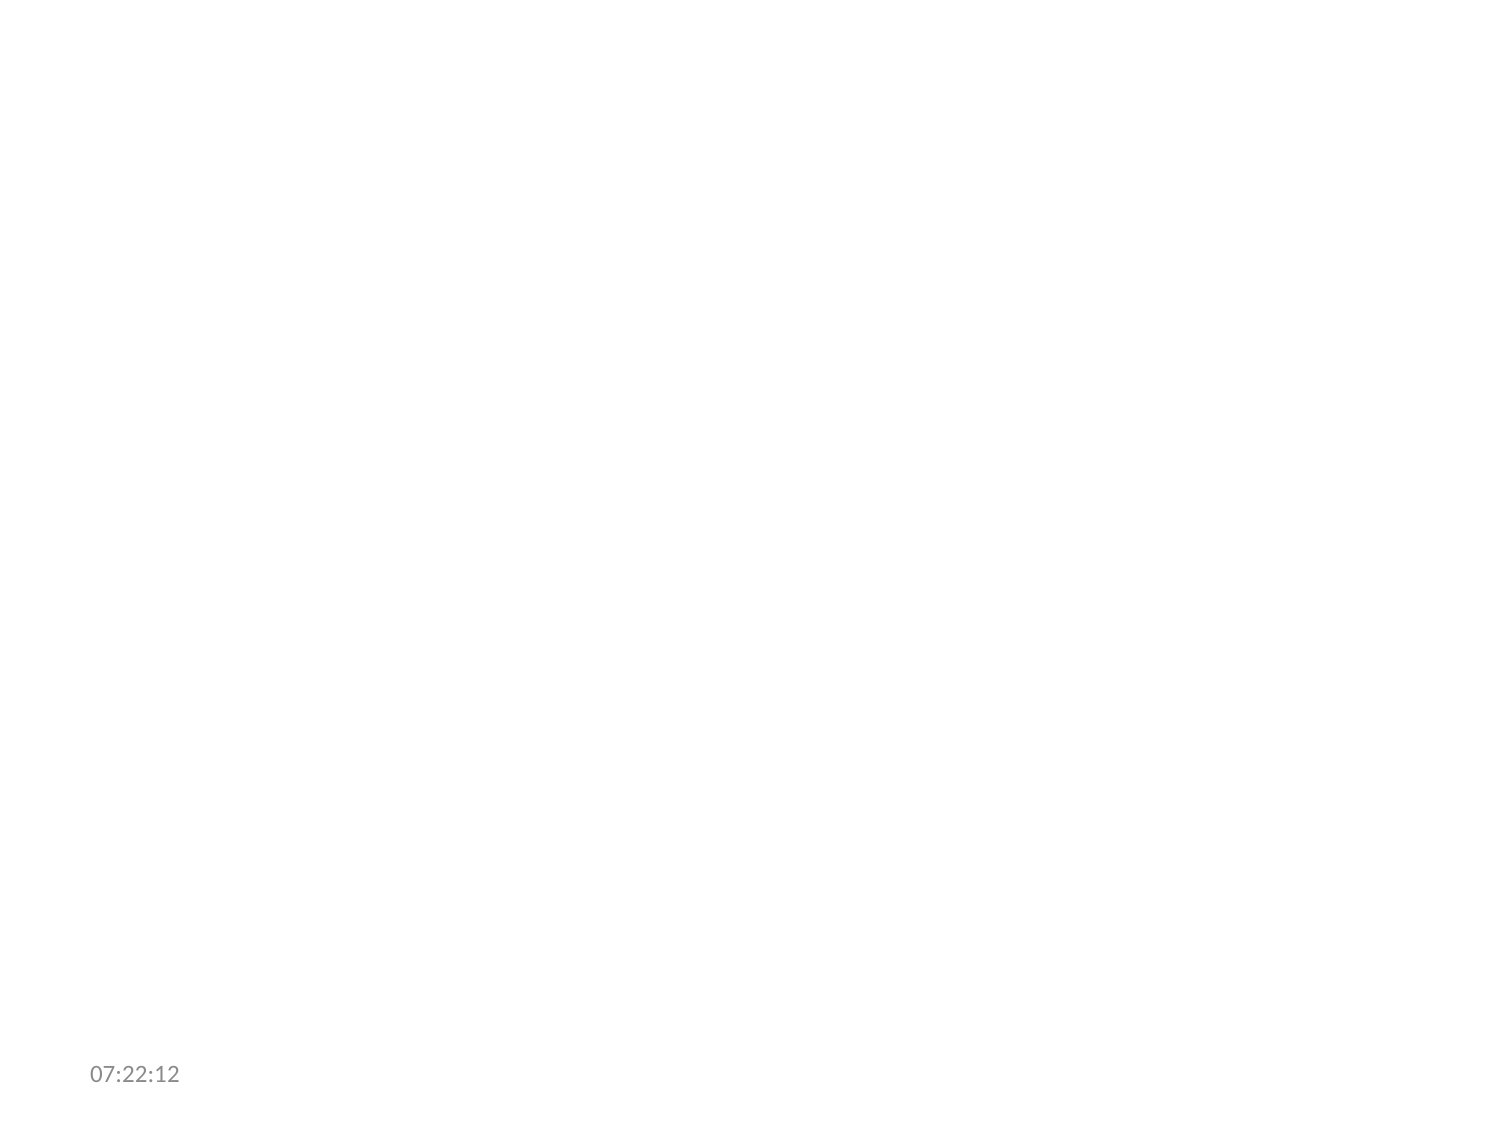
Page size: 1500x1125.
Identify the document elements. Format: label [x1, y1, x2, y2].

slide_number [75, 1042, 425, 1103]
